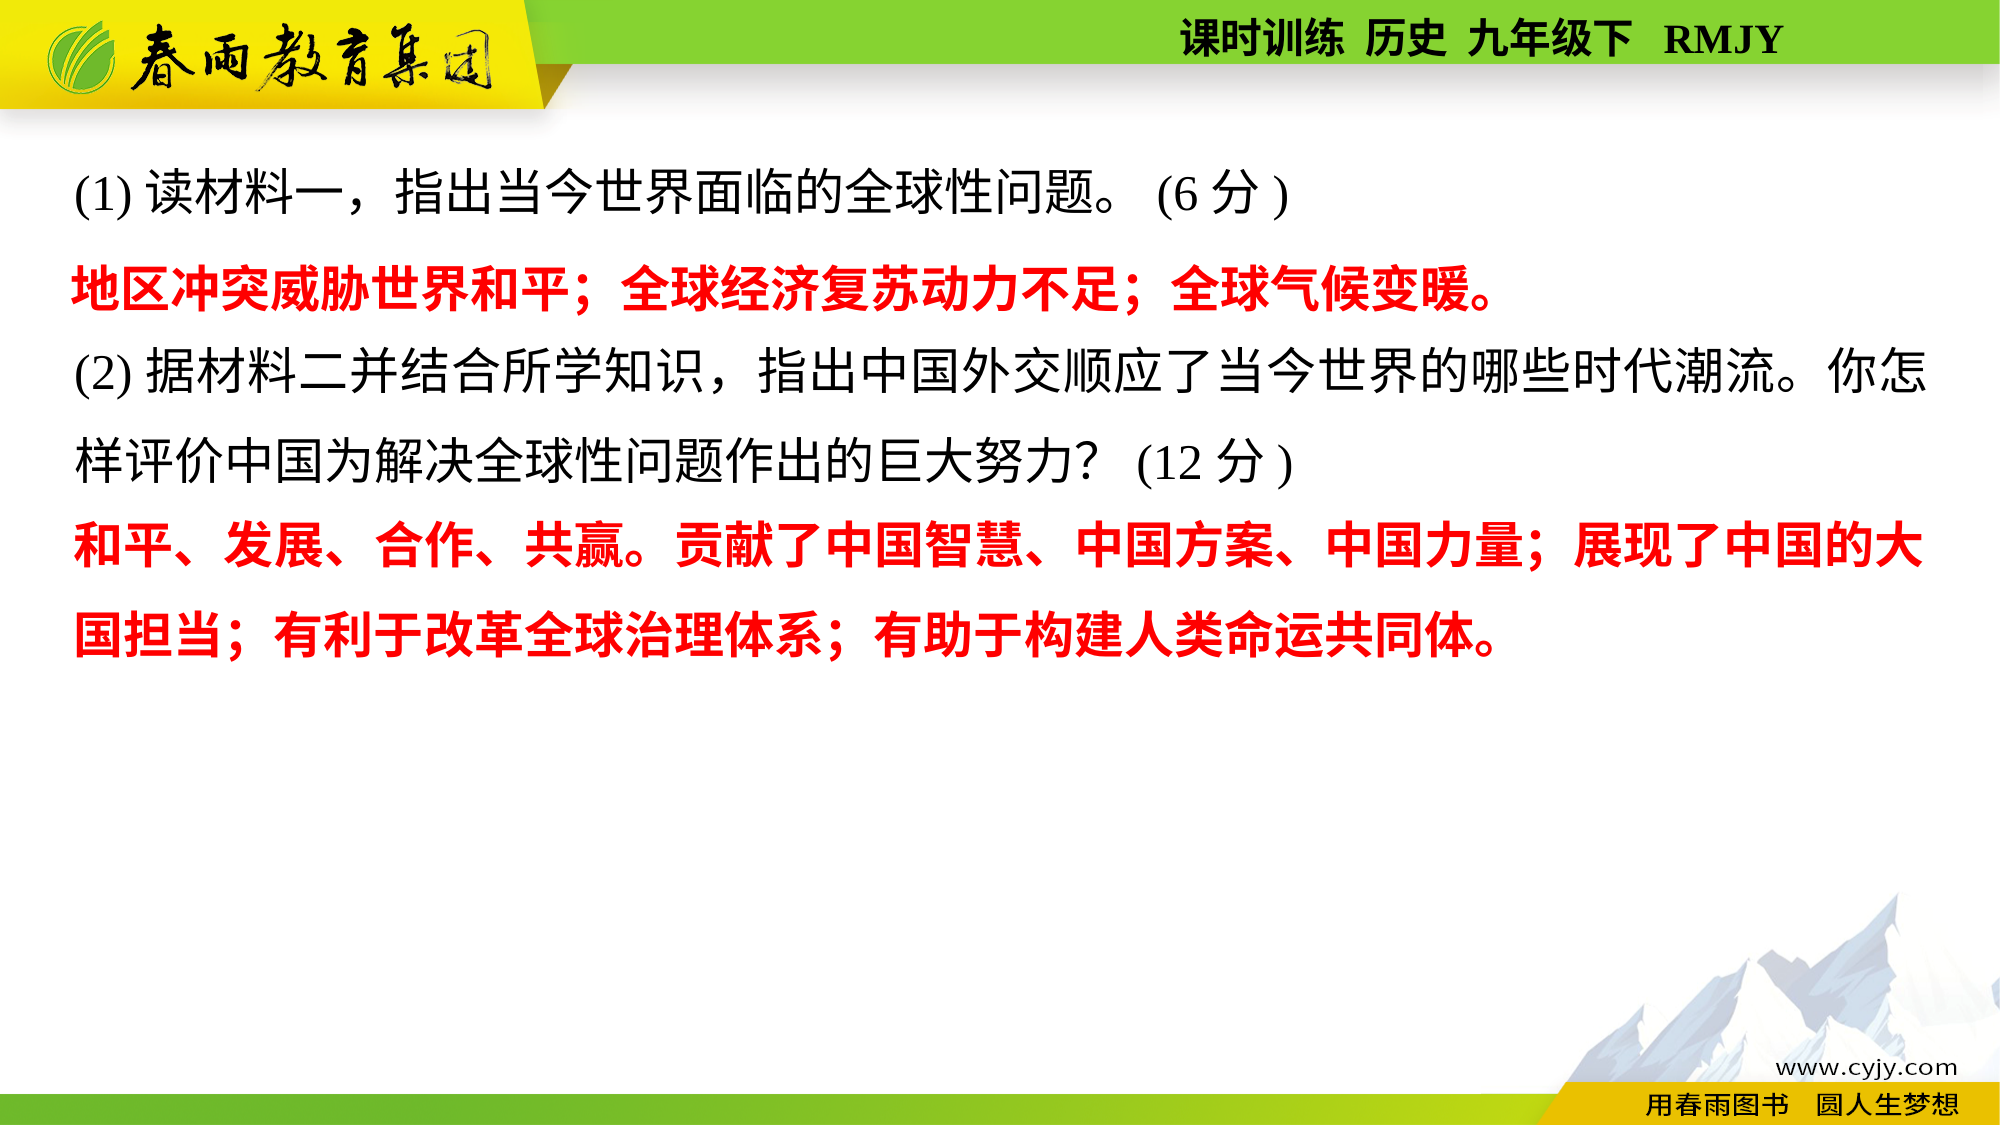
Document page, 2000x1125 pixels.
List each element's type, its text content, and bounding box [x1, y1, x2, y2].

picture [0, 0, 2000, 1125]
list (1)读材料一，指出当今世界面临的全球性问题。(6分) (2)据材料二并结合所学知识，指出中国外交顺应了当今世界的哪些时代潮流。你怎样评价中国为解决全球性问题作出的巨大努力？(12分) [59, 122, 1944, 476]
text_box 和平、发展、合作、共赢。贡献了中国智慧、中国方案、中国力量；展现了中国的大国担当；有利于改革全球治理体系；有助于构建人类命运共同体。 [59, 476, 1957, 671]
text_box 地区冲突威胁世界和平；全球经济复苏动力不足；全球气候变暖。 [55, 219, 1662, 325]
